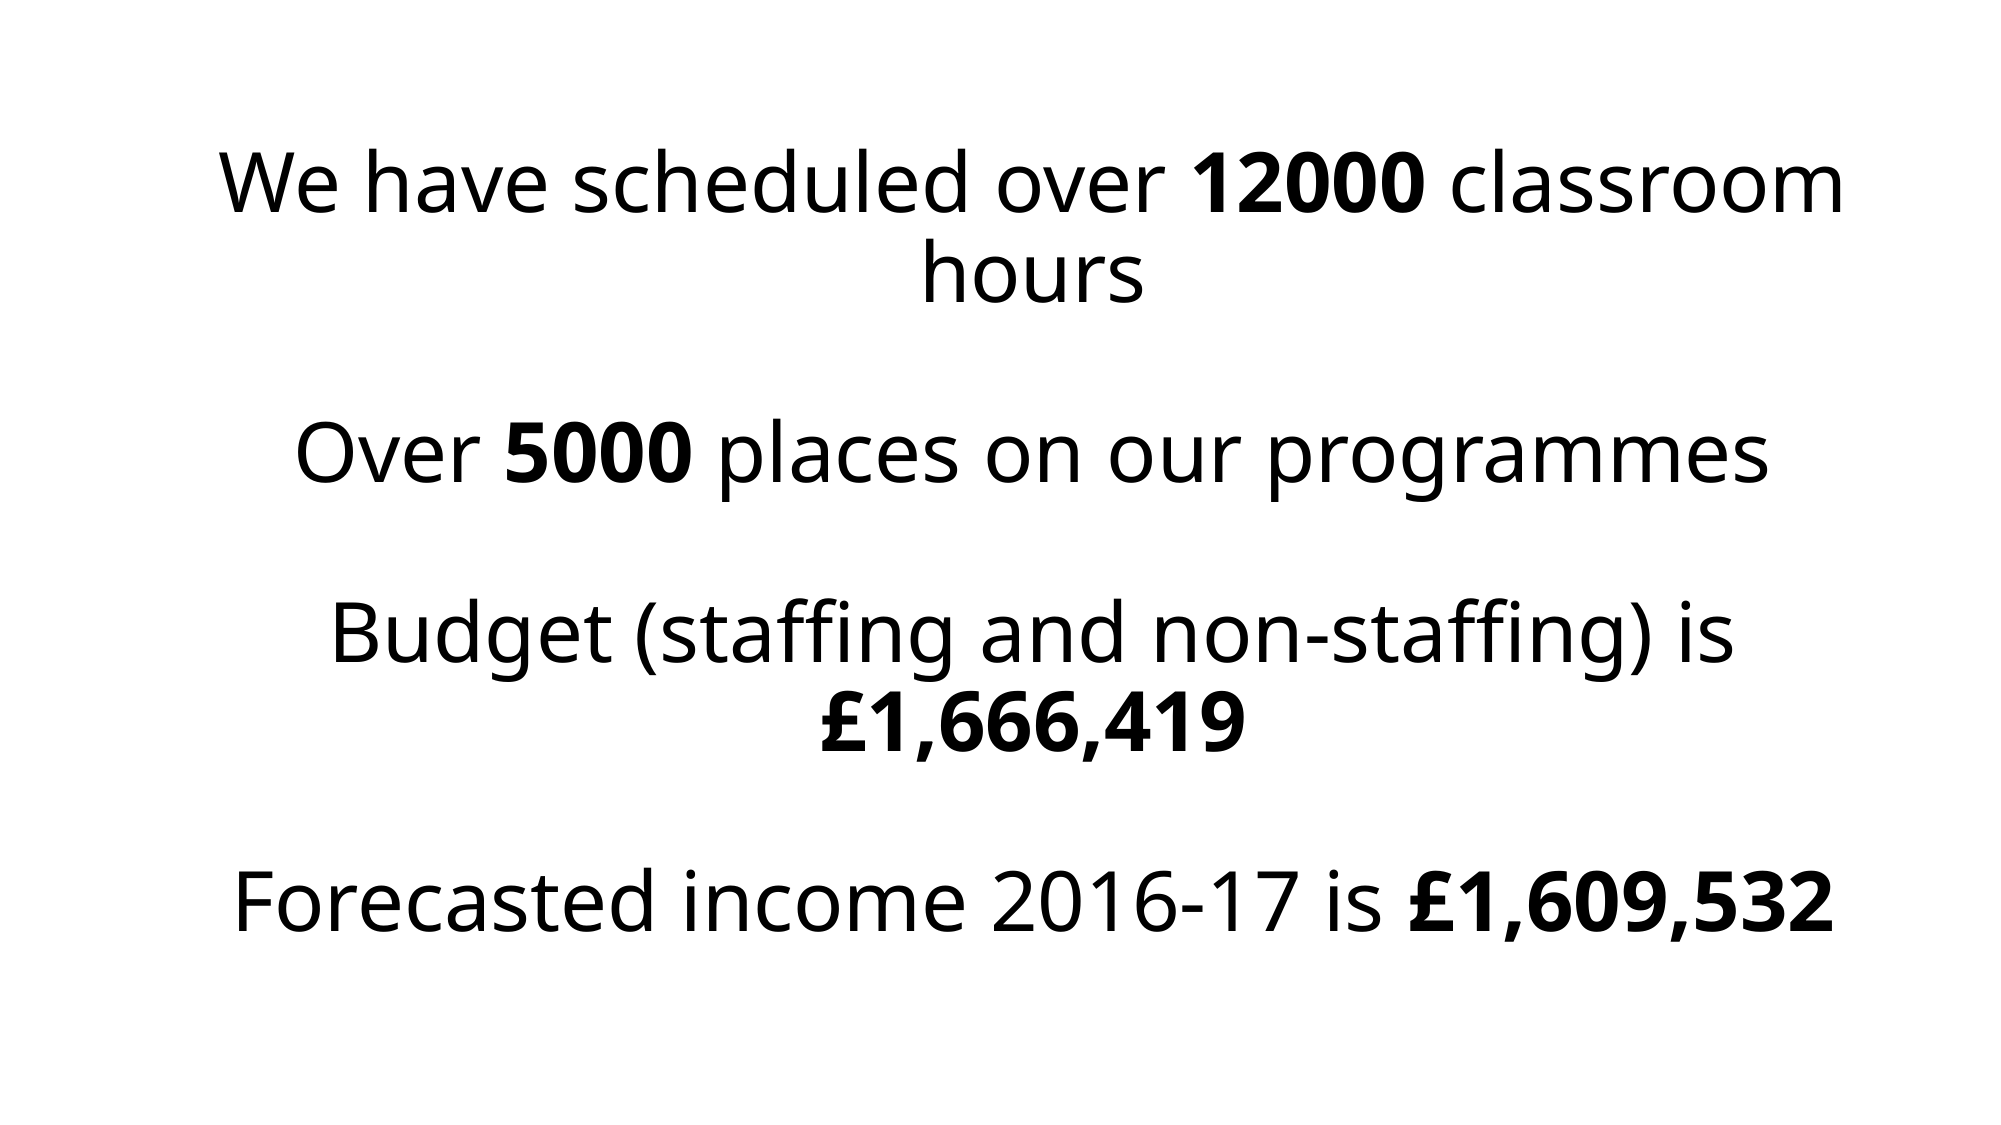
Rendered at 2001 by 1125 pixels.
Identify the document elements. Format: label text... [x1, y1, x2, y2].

title We have scheduled over 12000 classroom hours Over 5000 places on our programmes Budget (staffing and non-staffing) is £1,666,419 Forecasted income 2016-17 is £1,609,532 [122, 135, 1944, 956]
